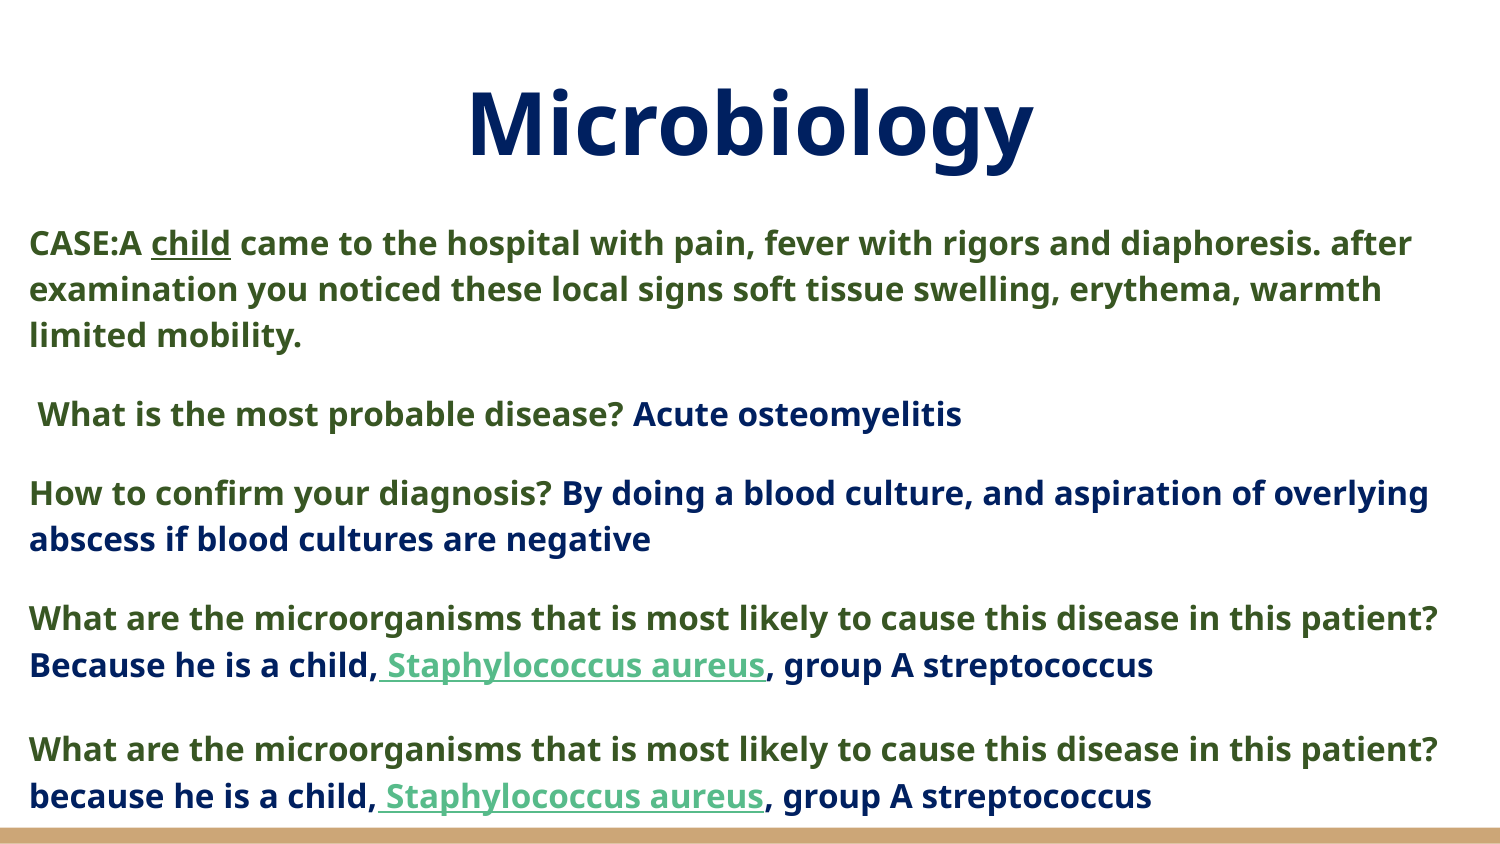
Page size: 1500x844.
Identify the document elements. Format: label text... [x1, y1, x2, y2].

list CASE:A child came to the hospital with pain, fever with rigors and diaphoresis. after examination you noticed these local signs soft tissue swelling, erythema, warmth limited mobility. What is the most probable disease? Acute osteomyelitis How to confirm your diagnosis? By doing a blood culture, and aspiration of overlying abscess if blood cultures are negative What are the microorganisms that is most likely to cause this disease in this patient? Because he is a child, Staphylococcus aureus, group A streptococcus What are the microorganisms that is most likely to cause this disease in this patient? because he is a child, Staphylococcus aureus, group A streptococcus [13, 200, 1483, 828]
title Microbiology [51, 51, 1449, 189]
